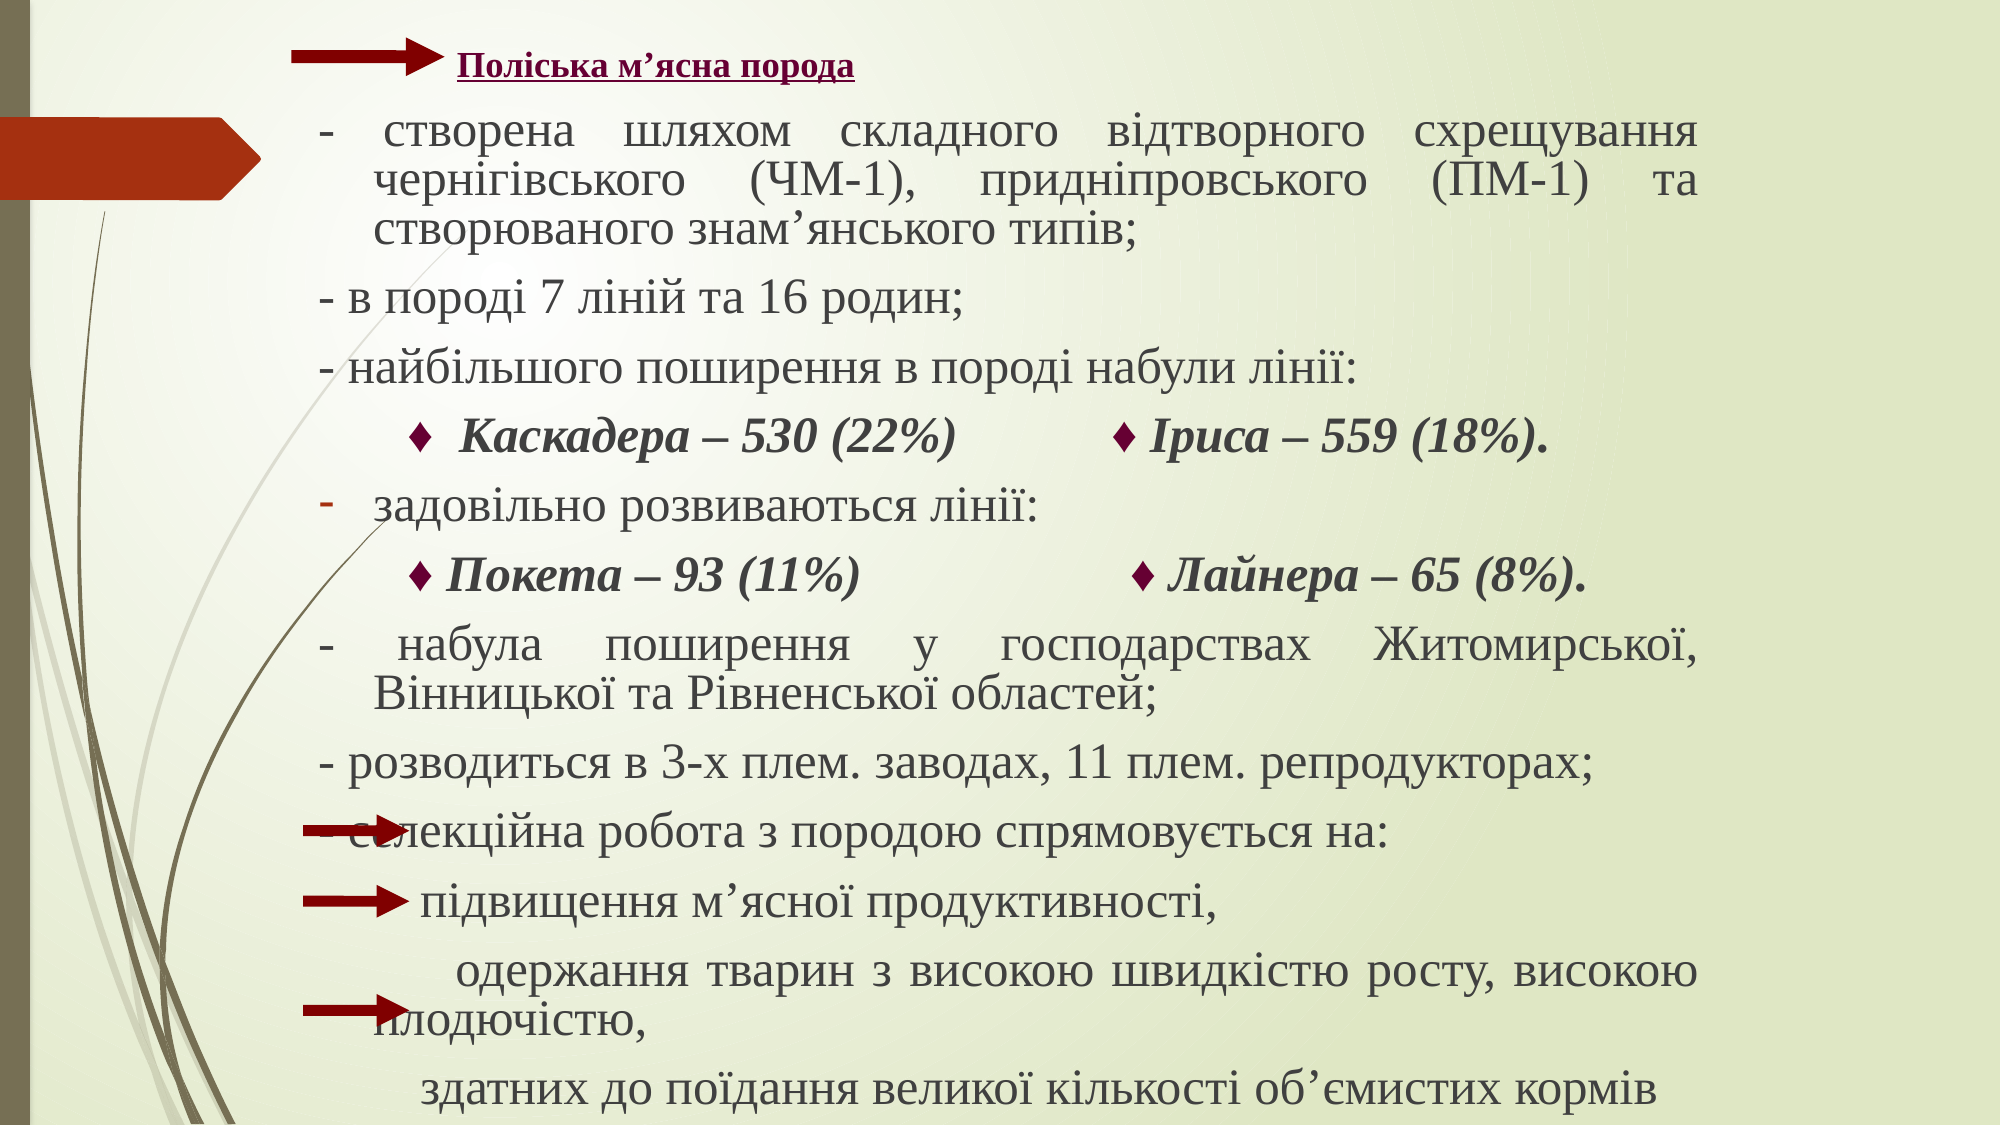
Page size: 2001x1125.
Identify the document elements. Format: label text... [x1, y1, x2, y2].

text_box [303, 824, 410, 837]
list Поліська м’ясна порода - створена шляхом складного відтворного схрещування чернігівського (ЧМ-1), придніпровського (ПМ-1) та створюваного знам’янського типів; - в породі 7 ліній та 16 родин; - найбільшого поширення в породі набули лінії: ♦ Каскадера – 530 (22%) ♦ Іриса – 559 (18%). задовільно розвиваються лінії: ♦ Покета – 93 (11%) ♦ Лайнера – 65 (8%). - набула поширення у господарствах Житомирської, Вінницької та Рівненської областей; - розводиться в 3-х плем. заводах, 11 плем. репродукторах; - селекційна робота з породою спрямовується на: підвищення м’ясної продуктивності, одержання тварин з високою швидкістю росту, високою плодючістю, здатних до поїдання великої кількості об’ємистих кормів [303, 31, 1715, 1125]
text_box [303, 1004, 410, 1017]
text_box [303, 895, 410, 908]
text_box [291, 50, 445, 63]
